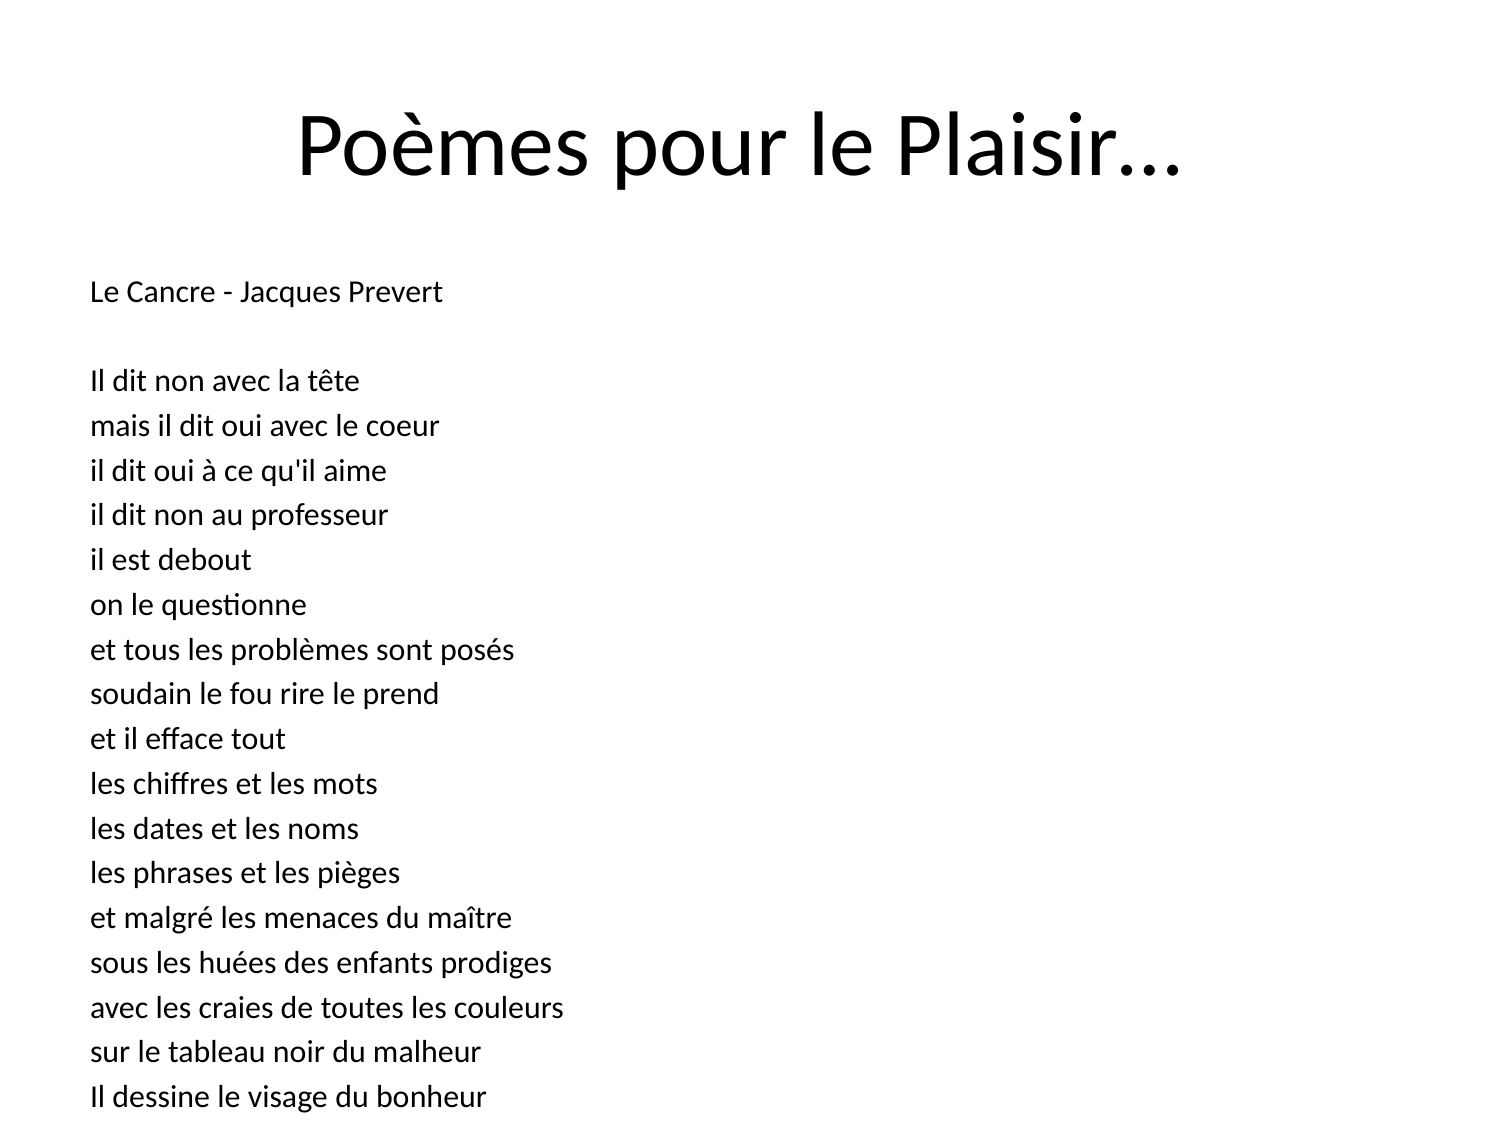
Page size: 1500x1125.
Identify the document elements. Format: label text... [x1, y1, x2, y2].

list Le Cancre - Jacques Prevert Il dit non avec la tête mais il dit oui avec le coeur il dit oui à ce qu'il aime il dit non au professeur il est debout on le questionne et tous les problèmes sont posés soudain le fou rire le prend et il efface tout les chiffres et les mots les dates et les noms les phrases et les pièges et malgré les menaces du maître sous les huées des enfants prodiges avec les craies de toutes les couleurs sur le tableau noir du malheur Il dessine le visage du bonheur [75, 262, 1425, 1125]
title Poèmes pour le Plaisir… [75, 45, 1425, 233]
